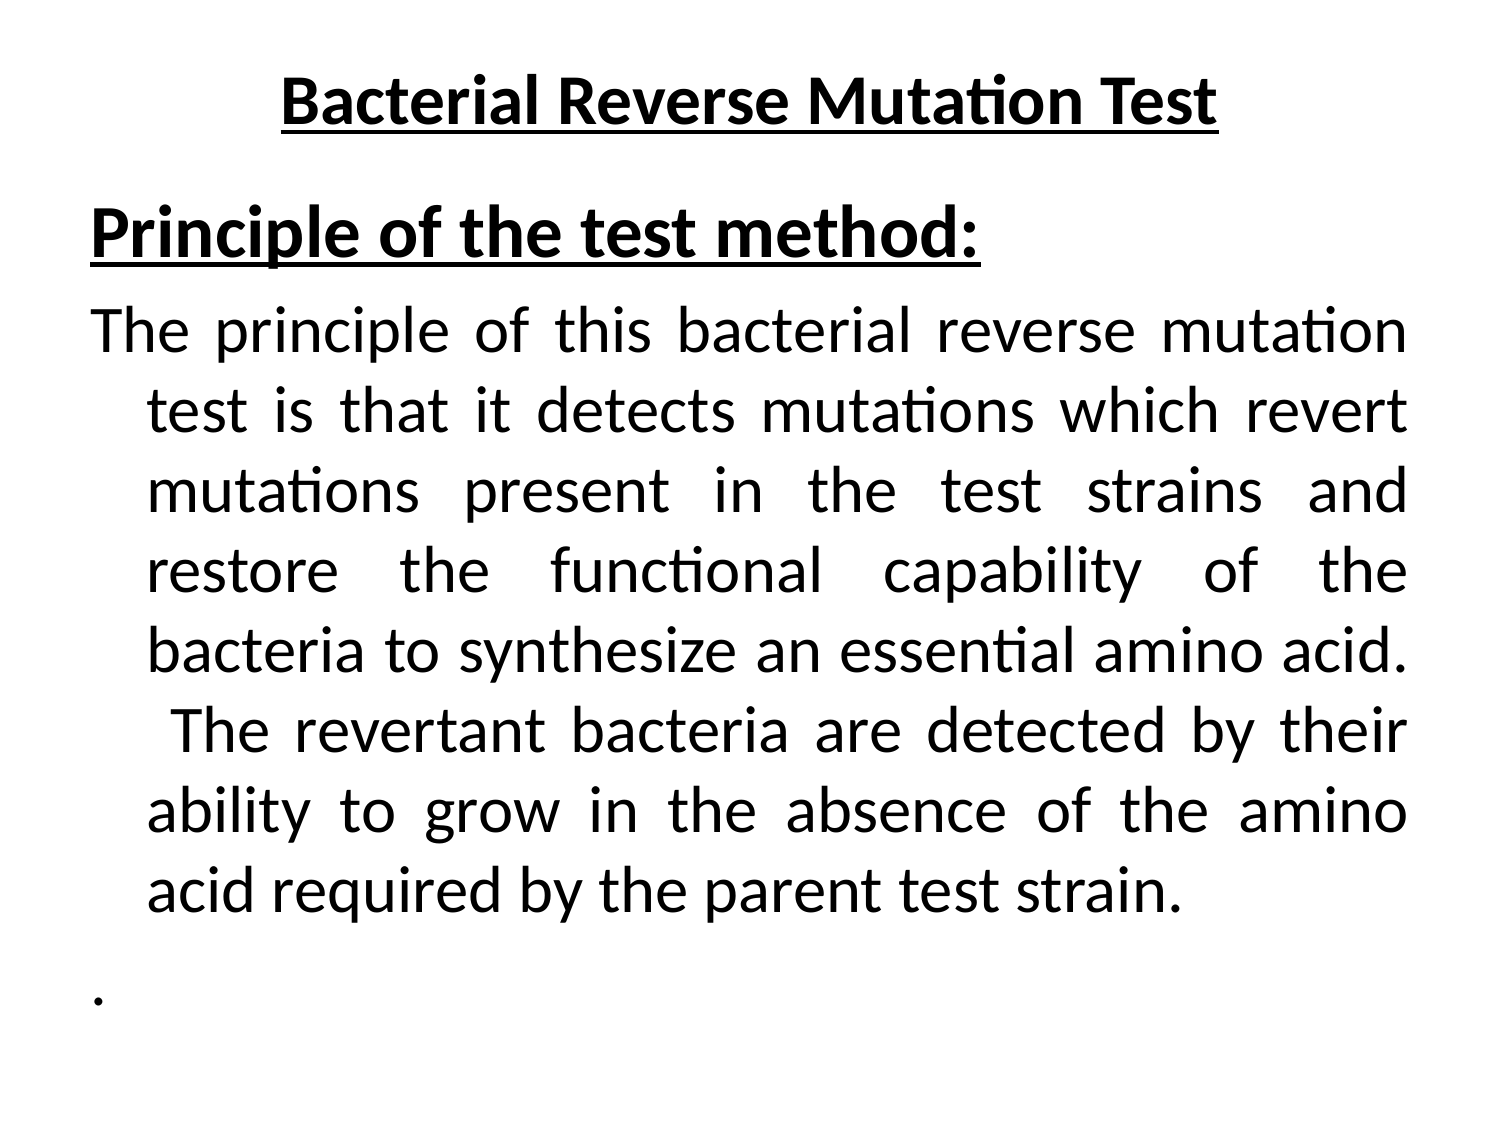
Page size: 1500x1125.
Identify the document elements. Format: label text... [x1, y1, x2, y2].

title Bacterial Reverse Mutation Test [75, 45, 1425, 174]
list Principle of the test method: The principle of this bacterial reverse mutation test is that it detects mutations which revert mutations present in the test strains and restore the functional capability of the bacteria to synthesize an essential amino acid. The revertant bacteria are detected by their ability to grow in the absence of the amino acid required by the parent test strain. . [75, 174, 1425, 1005]
